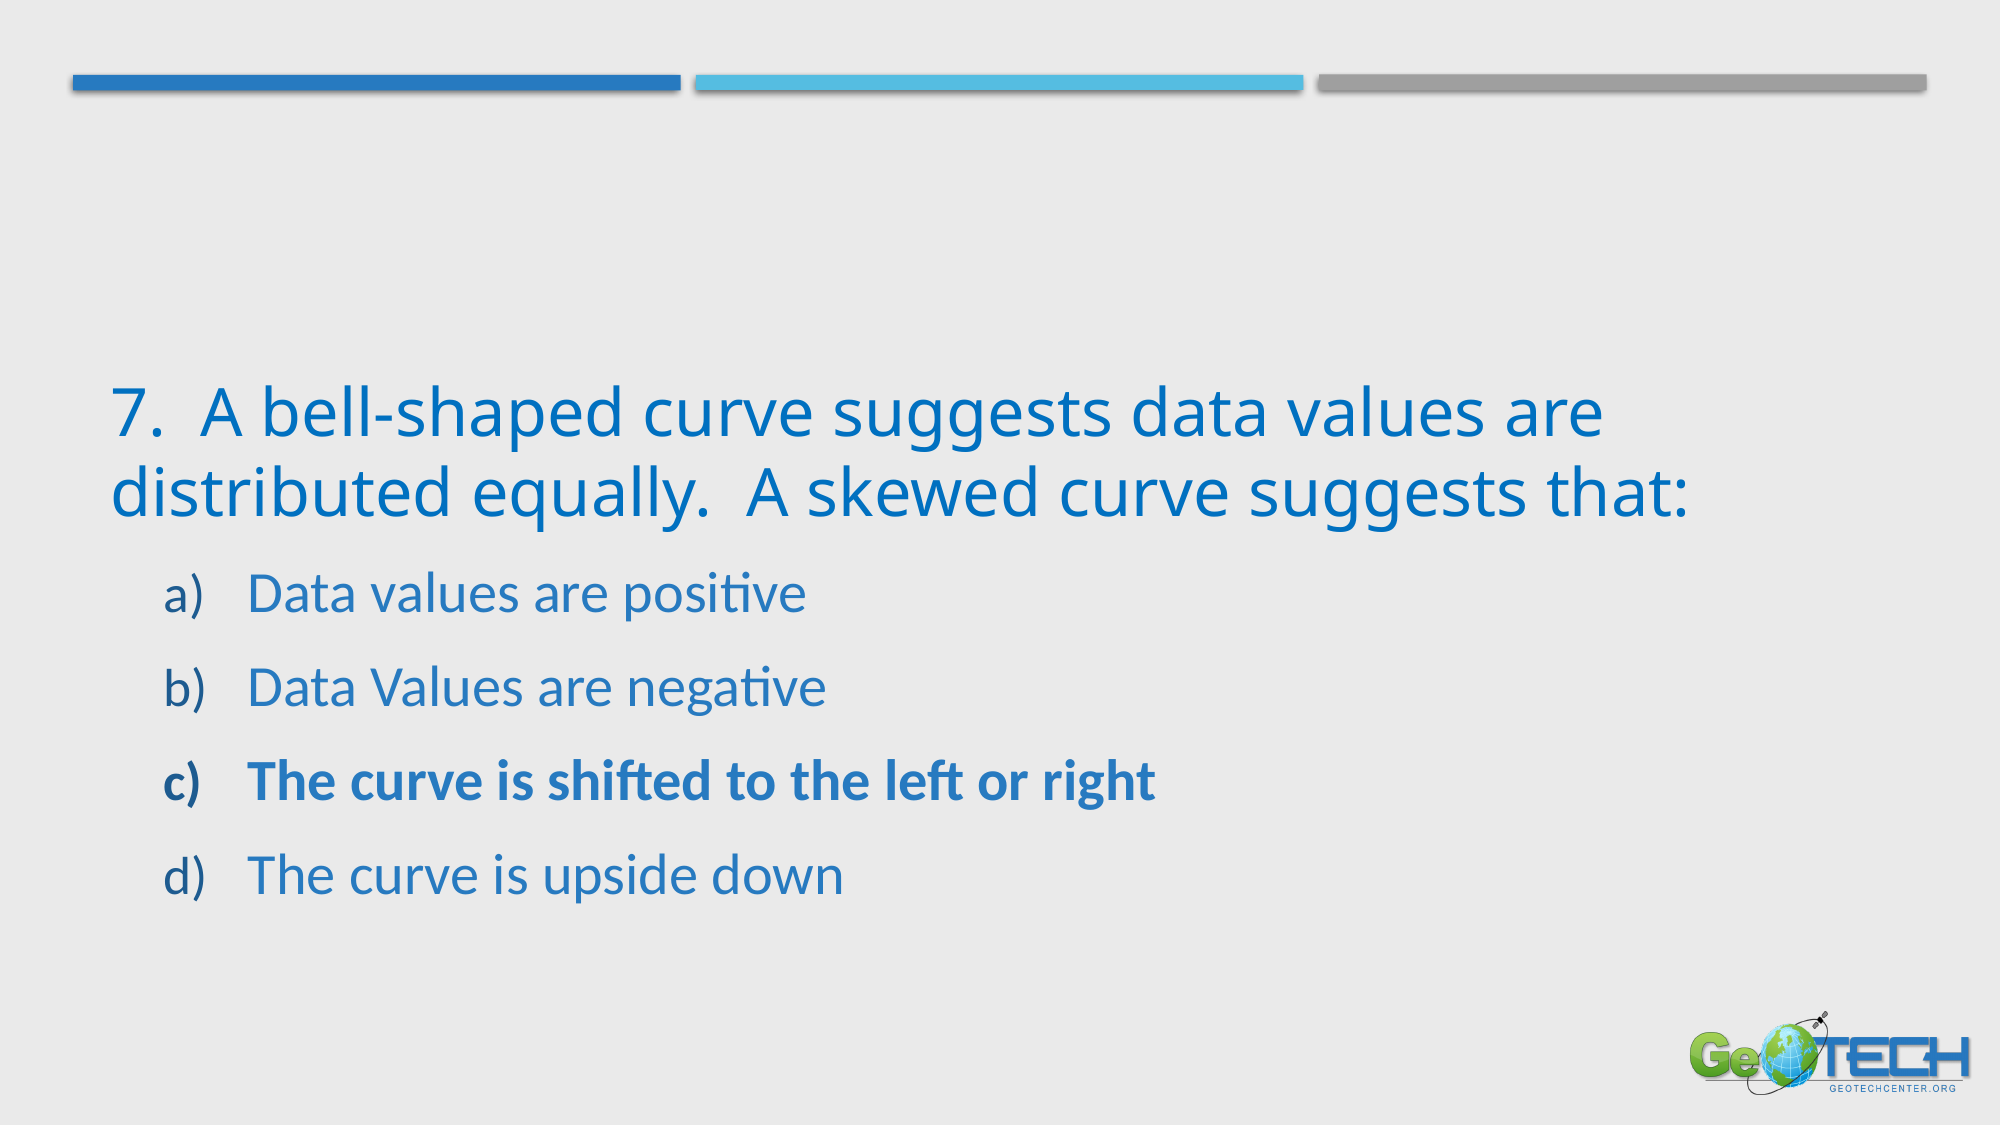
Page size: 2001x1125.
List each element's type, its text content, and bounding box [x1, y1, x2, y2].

picture [1688, 1011, 1973, 1095]
list 7. A bell-shaped curve suggests data values are distributed equally. A skewed curve suggests that: Data values are positive Data Values are negative The curve is shifted to the left or right The curve is upside down [95, 362, 1905, 966]
